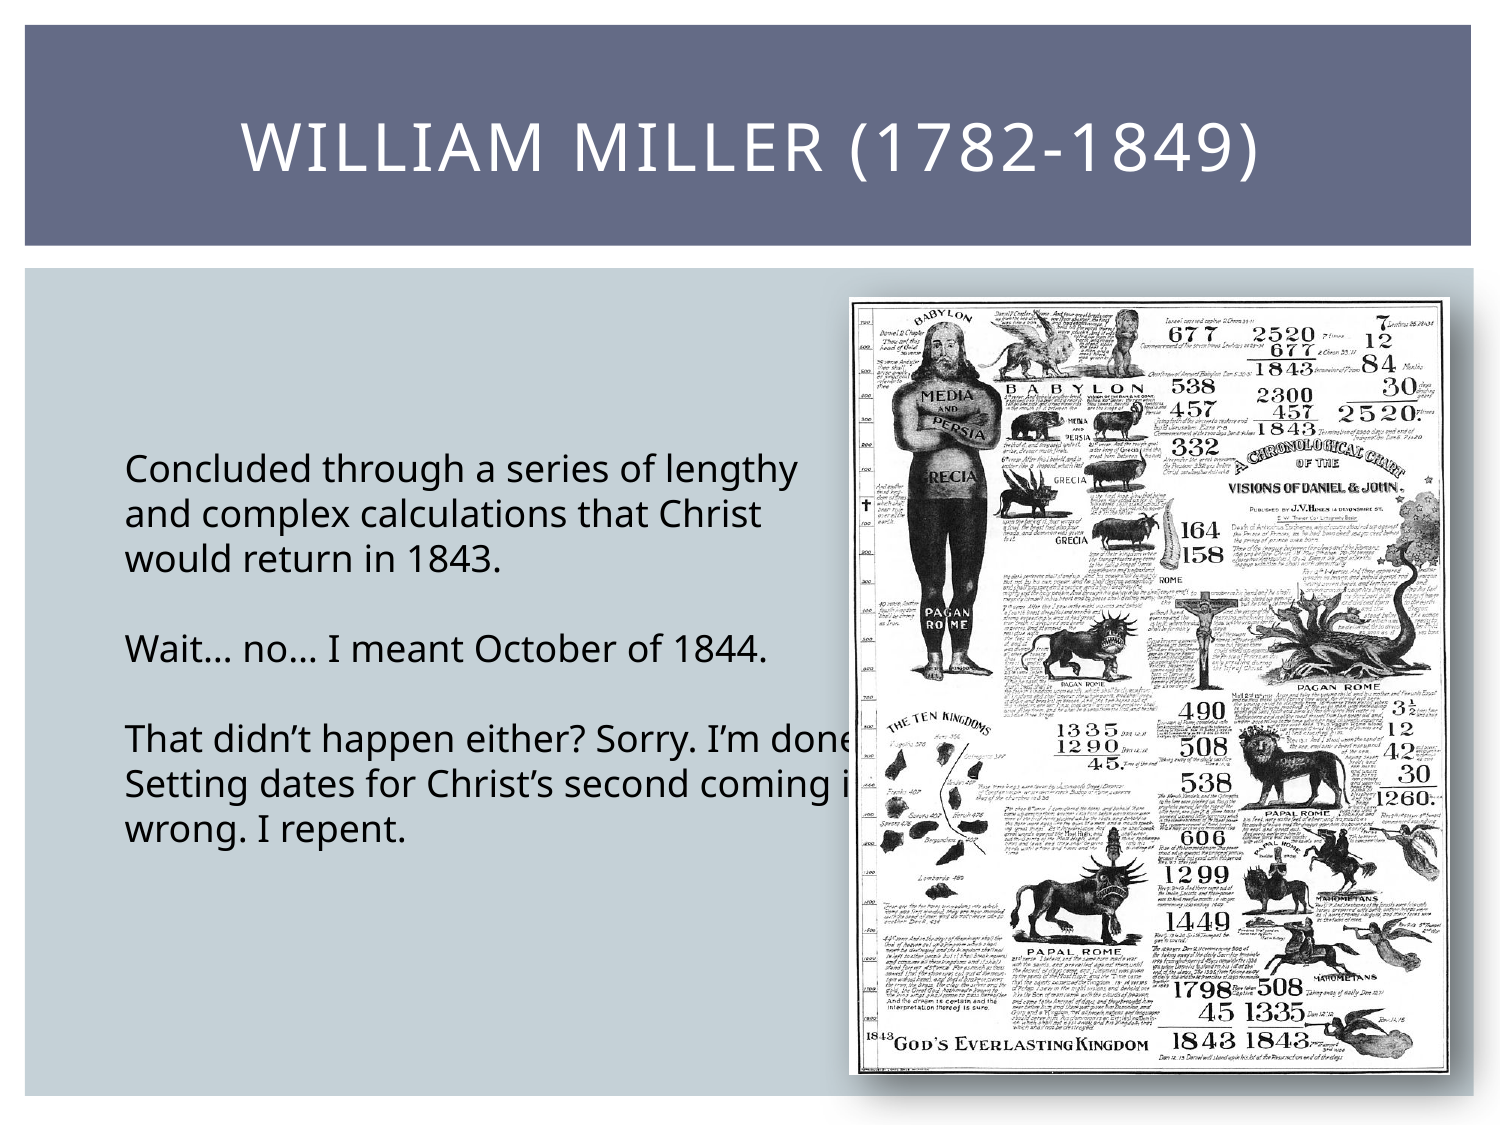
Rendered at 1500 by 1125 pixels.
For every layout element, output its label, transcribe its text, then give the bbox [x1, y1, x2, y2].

picture [849, 297, 1451, 1075]
text_box Concluded through a series of lengthy and complex calculations that Christ would return in 1843. Wait… no… I meant October of 1844. That didn’t happen either? Sorry. I’m done. Setting dates for Christ’s second coming is wrong. I repent. [109, 437, 832, 858]
title William Miller (1782-1849) [62, 58, 1438, 232]
